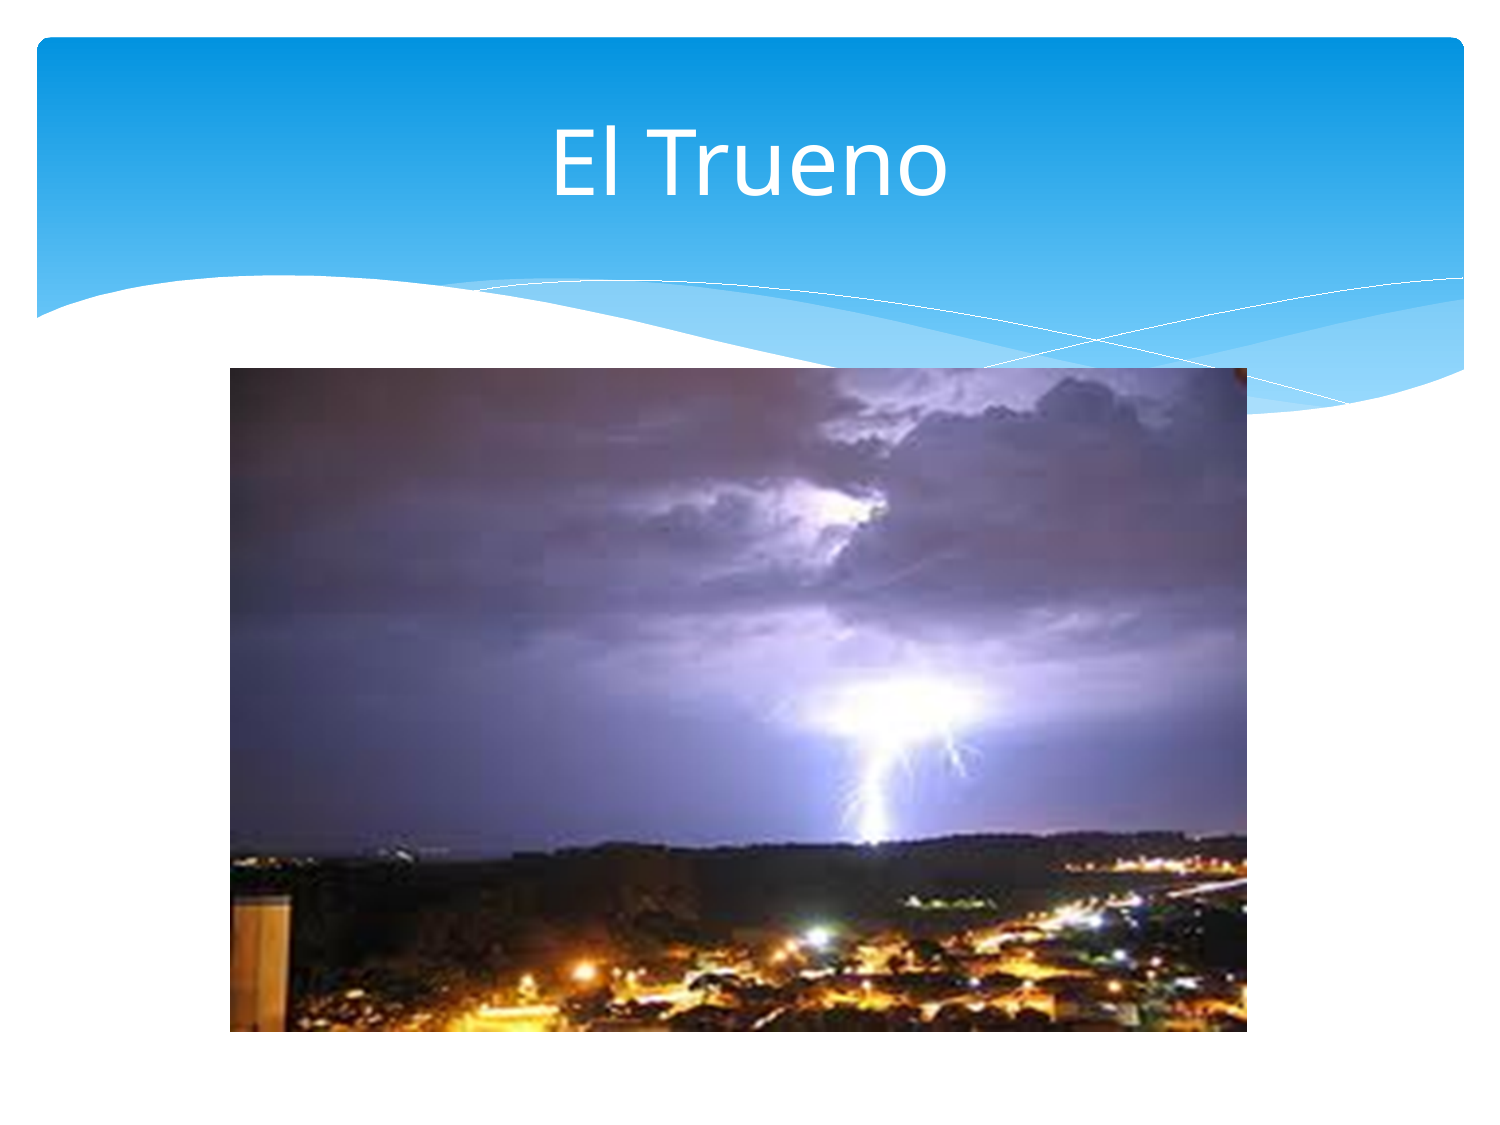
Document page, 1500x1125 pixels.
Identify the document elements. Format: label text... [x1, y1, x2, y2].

picture [229, 368, 1247, 1032]
title El Trueno [75, 55, 1425, 261]
